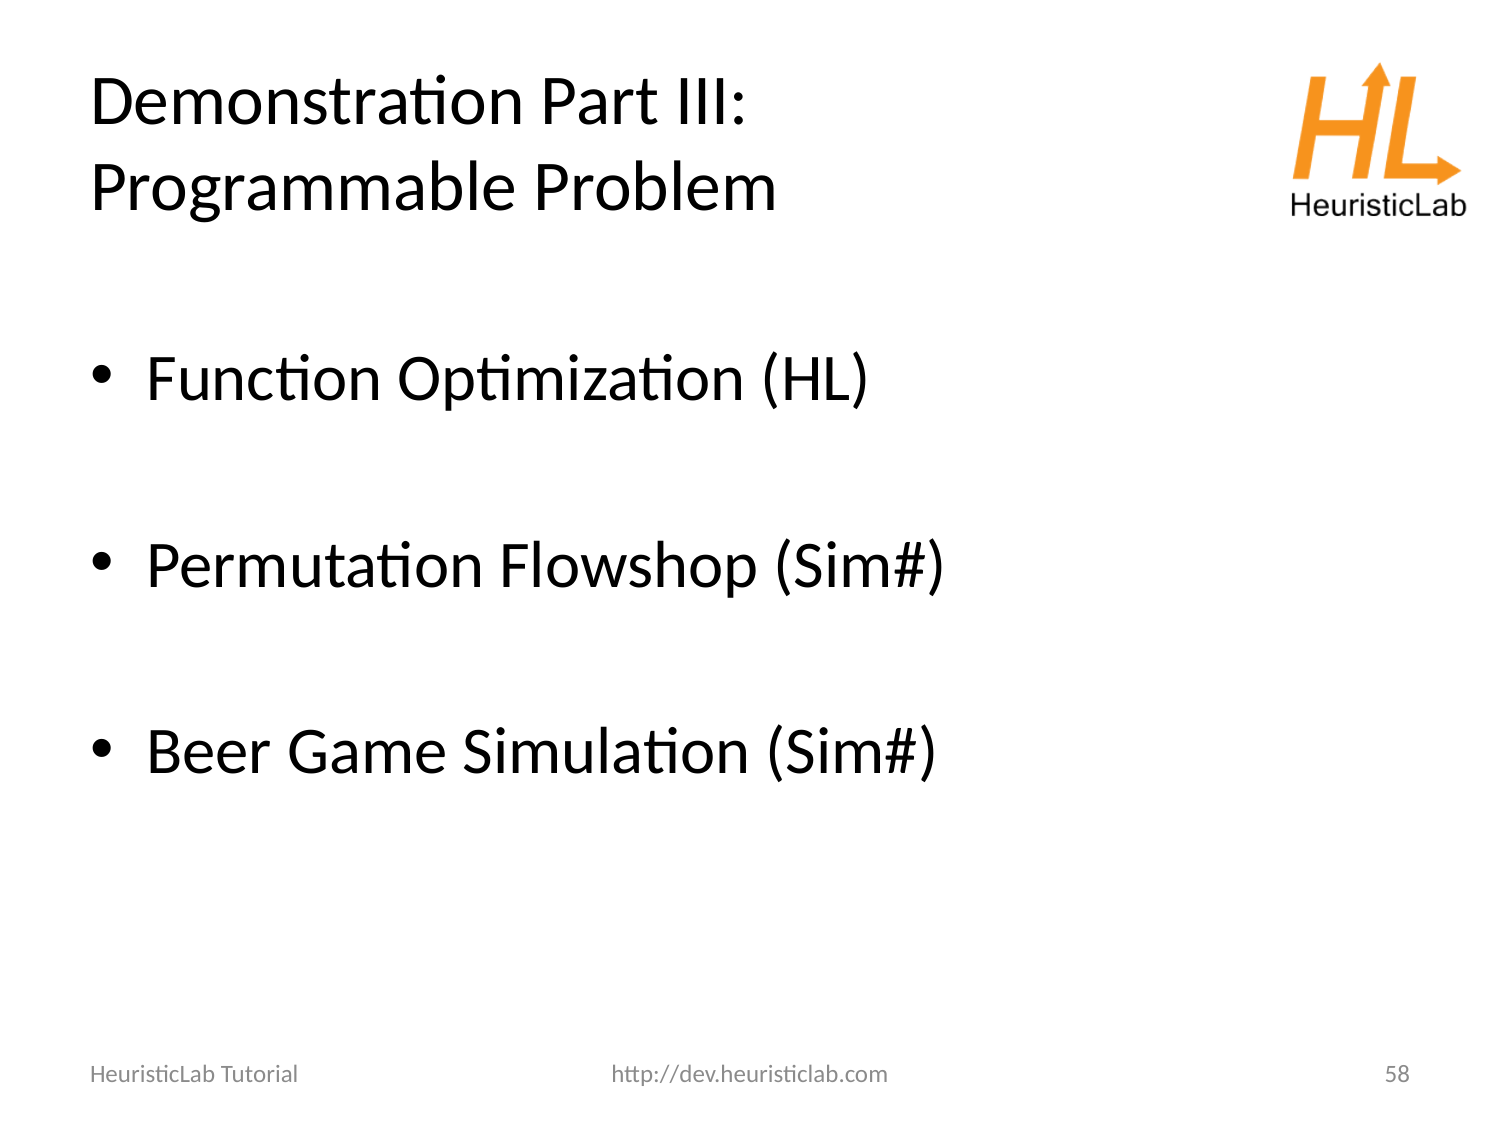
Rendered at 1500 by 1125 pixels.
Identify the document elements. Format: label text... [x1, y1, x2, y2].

slide_number 58 [1074, 1042, 1425, 1103]
title Demonstration Part III: Programmable Problem [75, 45, 1282, 233]
slide_number HeuristicLab Tutorial [75, 1042, 425, 1103]
footer http://dev.heuristiclab.com [512, 1042, 988, 1103]
list Function Optimization (HL) Permutation Flowshop (Sim#) Beer Game Simulation (Sim#) [75, 262, 1425, 1005]
picture [1281, 27, 1474, 244]
